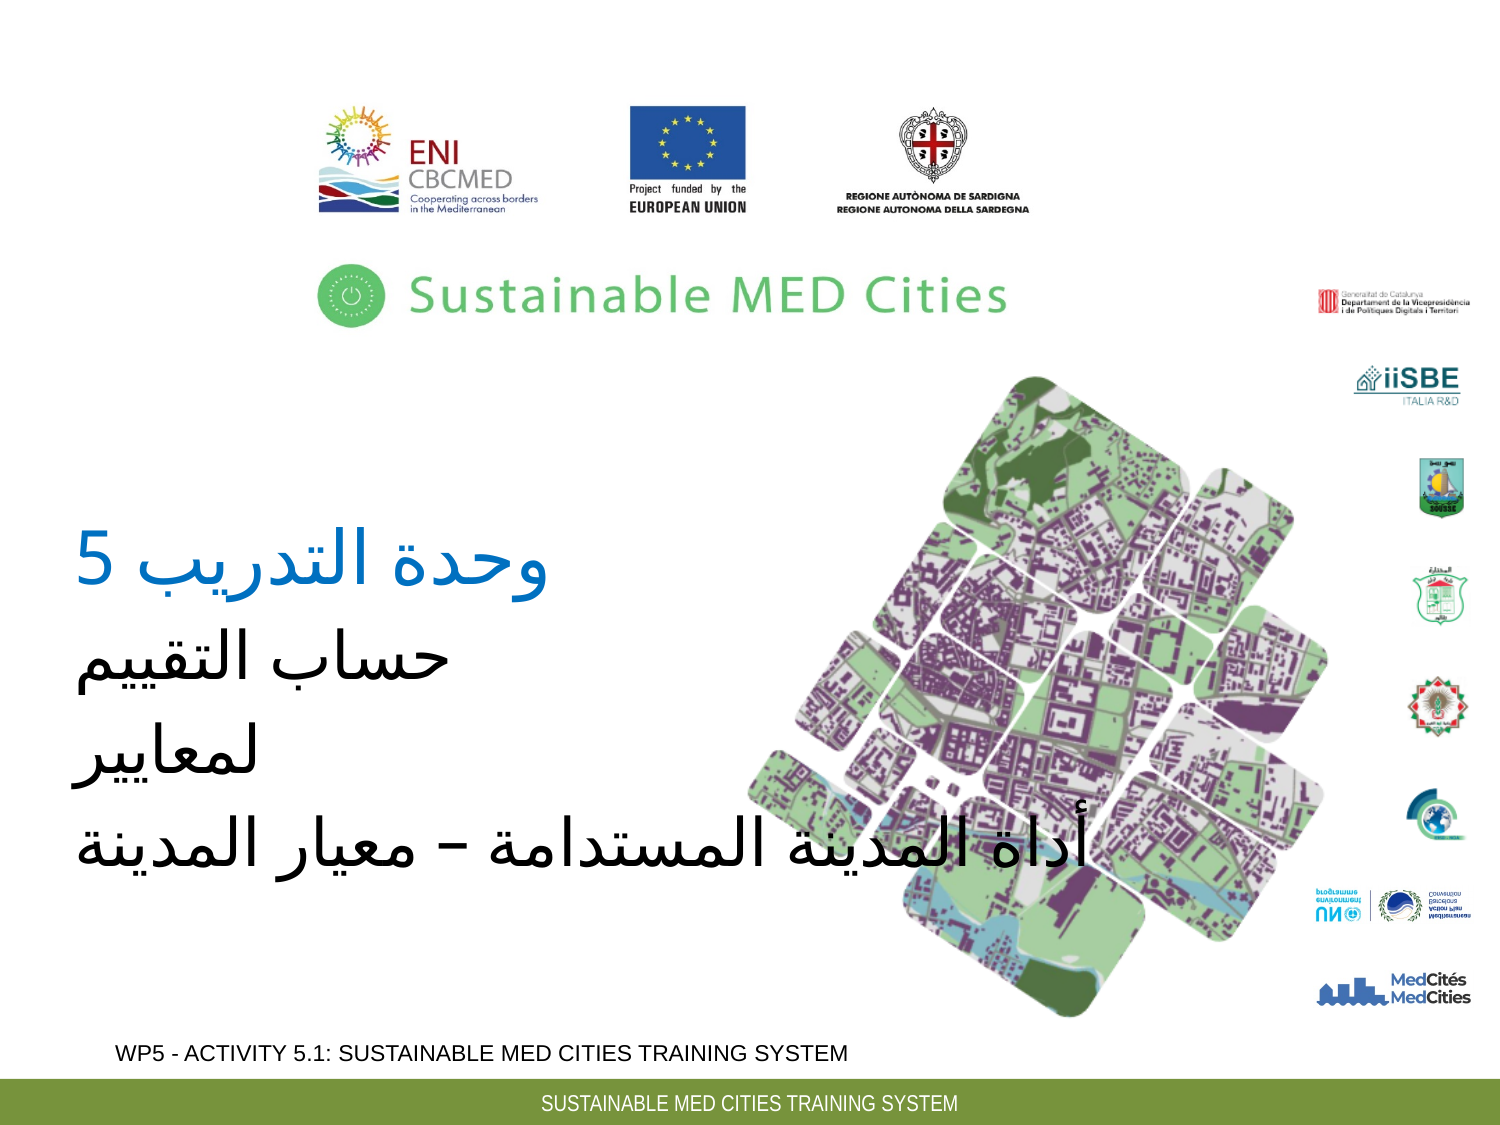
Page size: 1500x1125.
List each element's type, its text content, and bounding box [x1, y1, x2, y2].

picture [1414, 455, 1474, 523]
picture [284, 84, 1486, 1078]
picture [1396, 786, 1474, 847]
picture [1313, 970, 1474, 1008]
picture [1313, 885, 1474, 924]
subtitle وحدة التدريب 5 حساب التقييم لمعايير أداة المدينة المستدامة – معيار المدينة [59, 502, 1129, 916]
picture [1346, 363, 1474, 411]
picture [1313, 279, 1474, 321]
